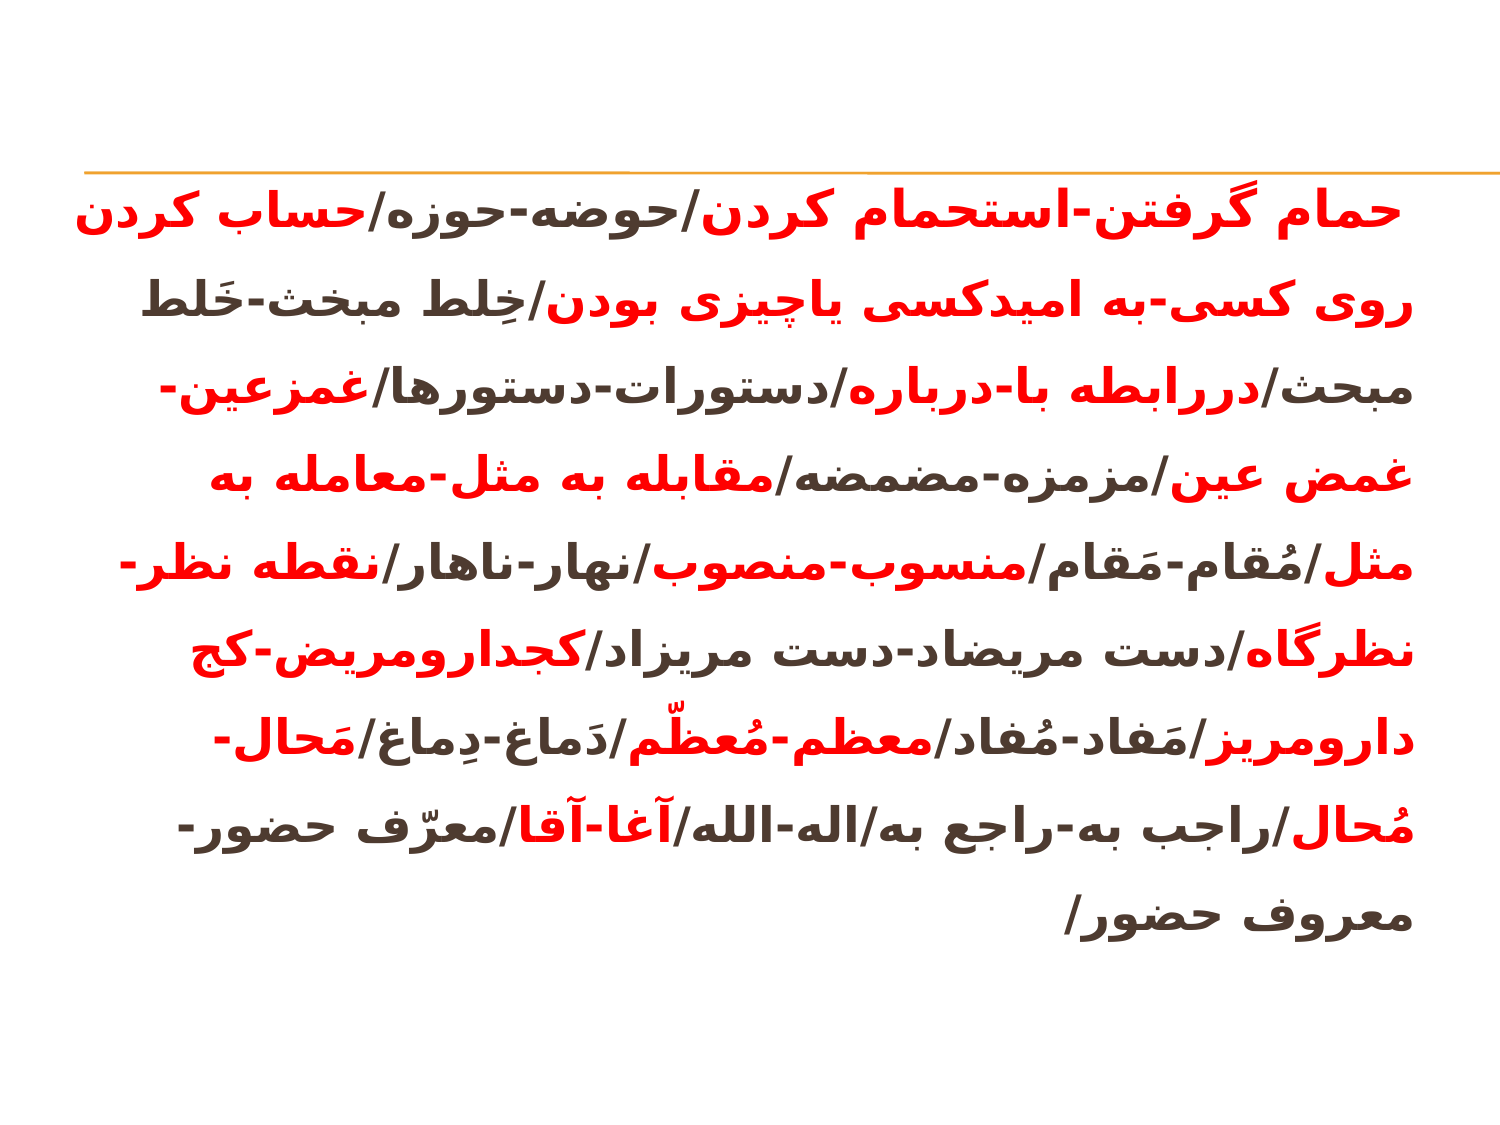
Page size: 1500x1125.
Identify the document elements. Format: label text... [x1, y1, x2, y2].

list حمام گرفتن-استحمام کردن/حوضه-حوزه/حساب کردن روی کسی-به امیدکسی یاچیزی بودن/خِلط مبخث-خَلط مبحث/دررابطه با-درباره/دستورات-دستورها/غمزعین-غمض عین/مزمزه-مضمضه/مقابله به مثل-معامله به مثل/مُقام-مَقام/منسوب-منصوب/نهار-ناهار/نقطه نظر-نظرگاه/دست مریضاد-دست مریزاد/کجدارومریض-کج دارومریز/مَفاد-مُفاد/معظم-مُعظّم/دَماغ-دِماغ/مَحال-مُحال/راجب به-راجع به/اله-الله/آغا-آقا/معرّف حضور-معروف حضور/ [50, 137, 1475, 1083]
